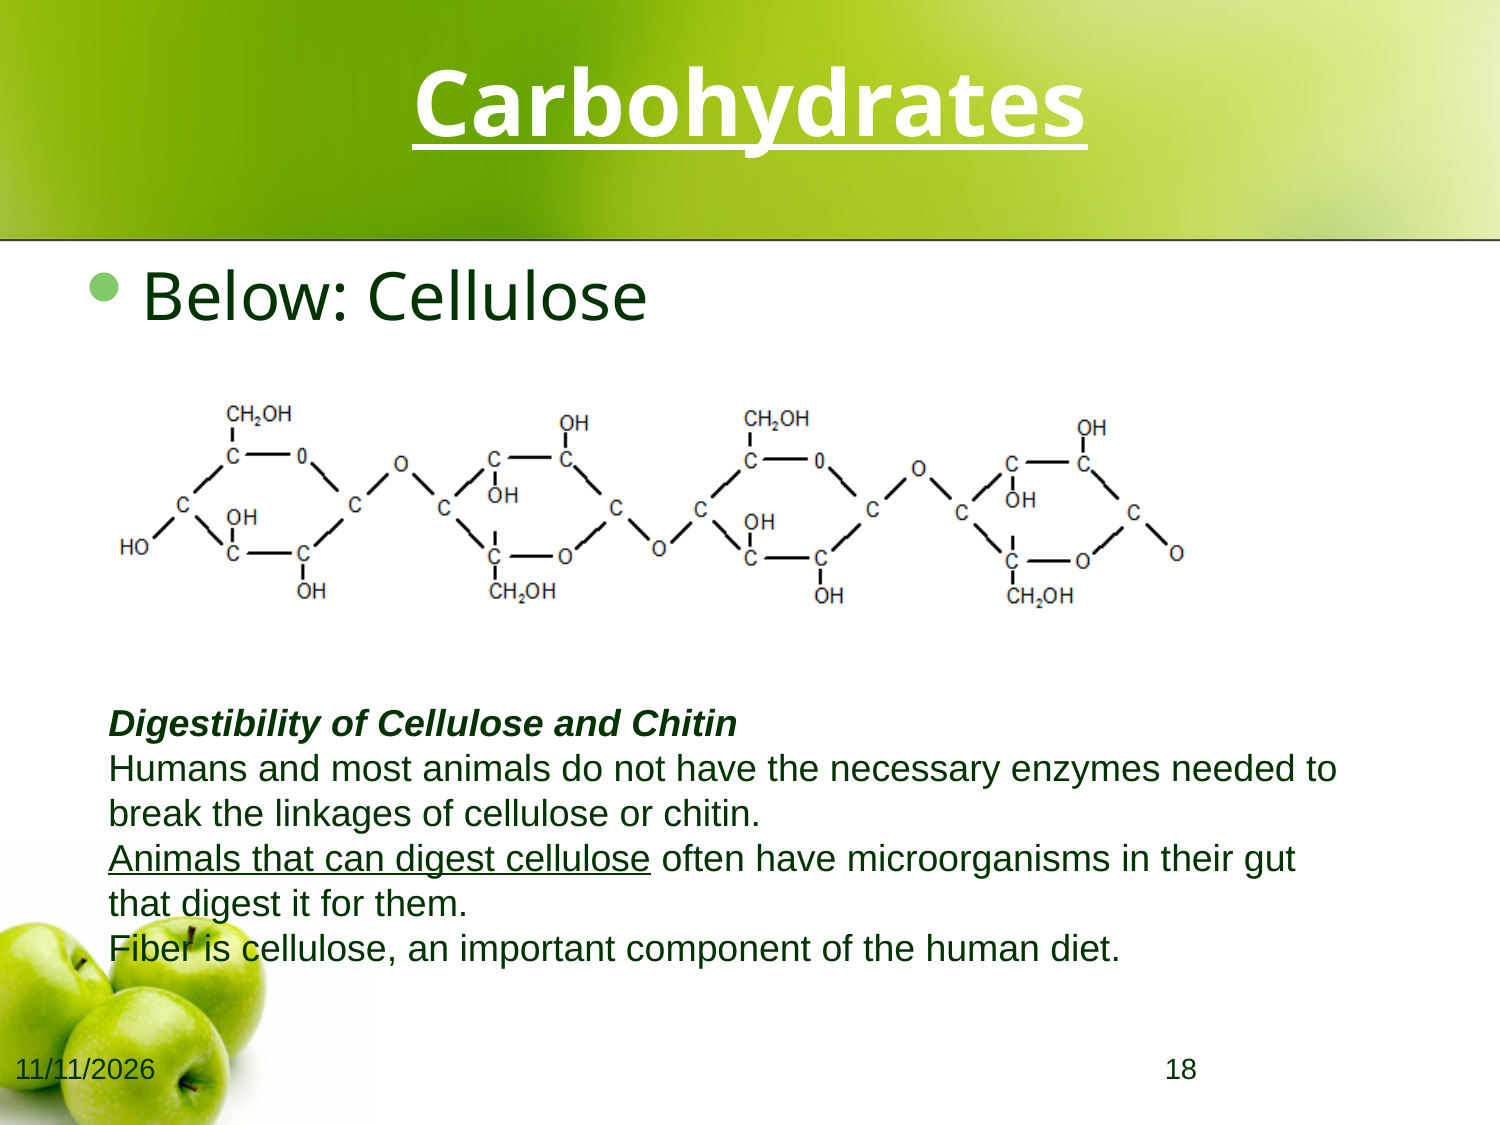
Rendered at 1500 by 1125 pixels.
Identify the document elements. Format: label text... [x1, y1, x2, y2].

text_box Digestibility of Cellulose and Chitin Humans and most animals do not have the necessary enzymes needed to break the linkages of cellulose or chitin. Animals that can digest cellulose often have microorganisms in their gut that digest it for them. Fiber is cellulose, an important component of the human diet. [93, 691, 1371, 1022]
slide_number 18 [1149, 1042, 1500, 1103]
picture [0, 0, 1500, 1125]
title Carbohydrates [62, 24, 1438, 176]
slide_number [0, 1042, 350, 1103]
list Below: Cellulose [70, 245, 1421, 359]
